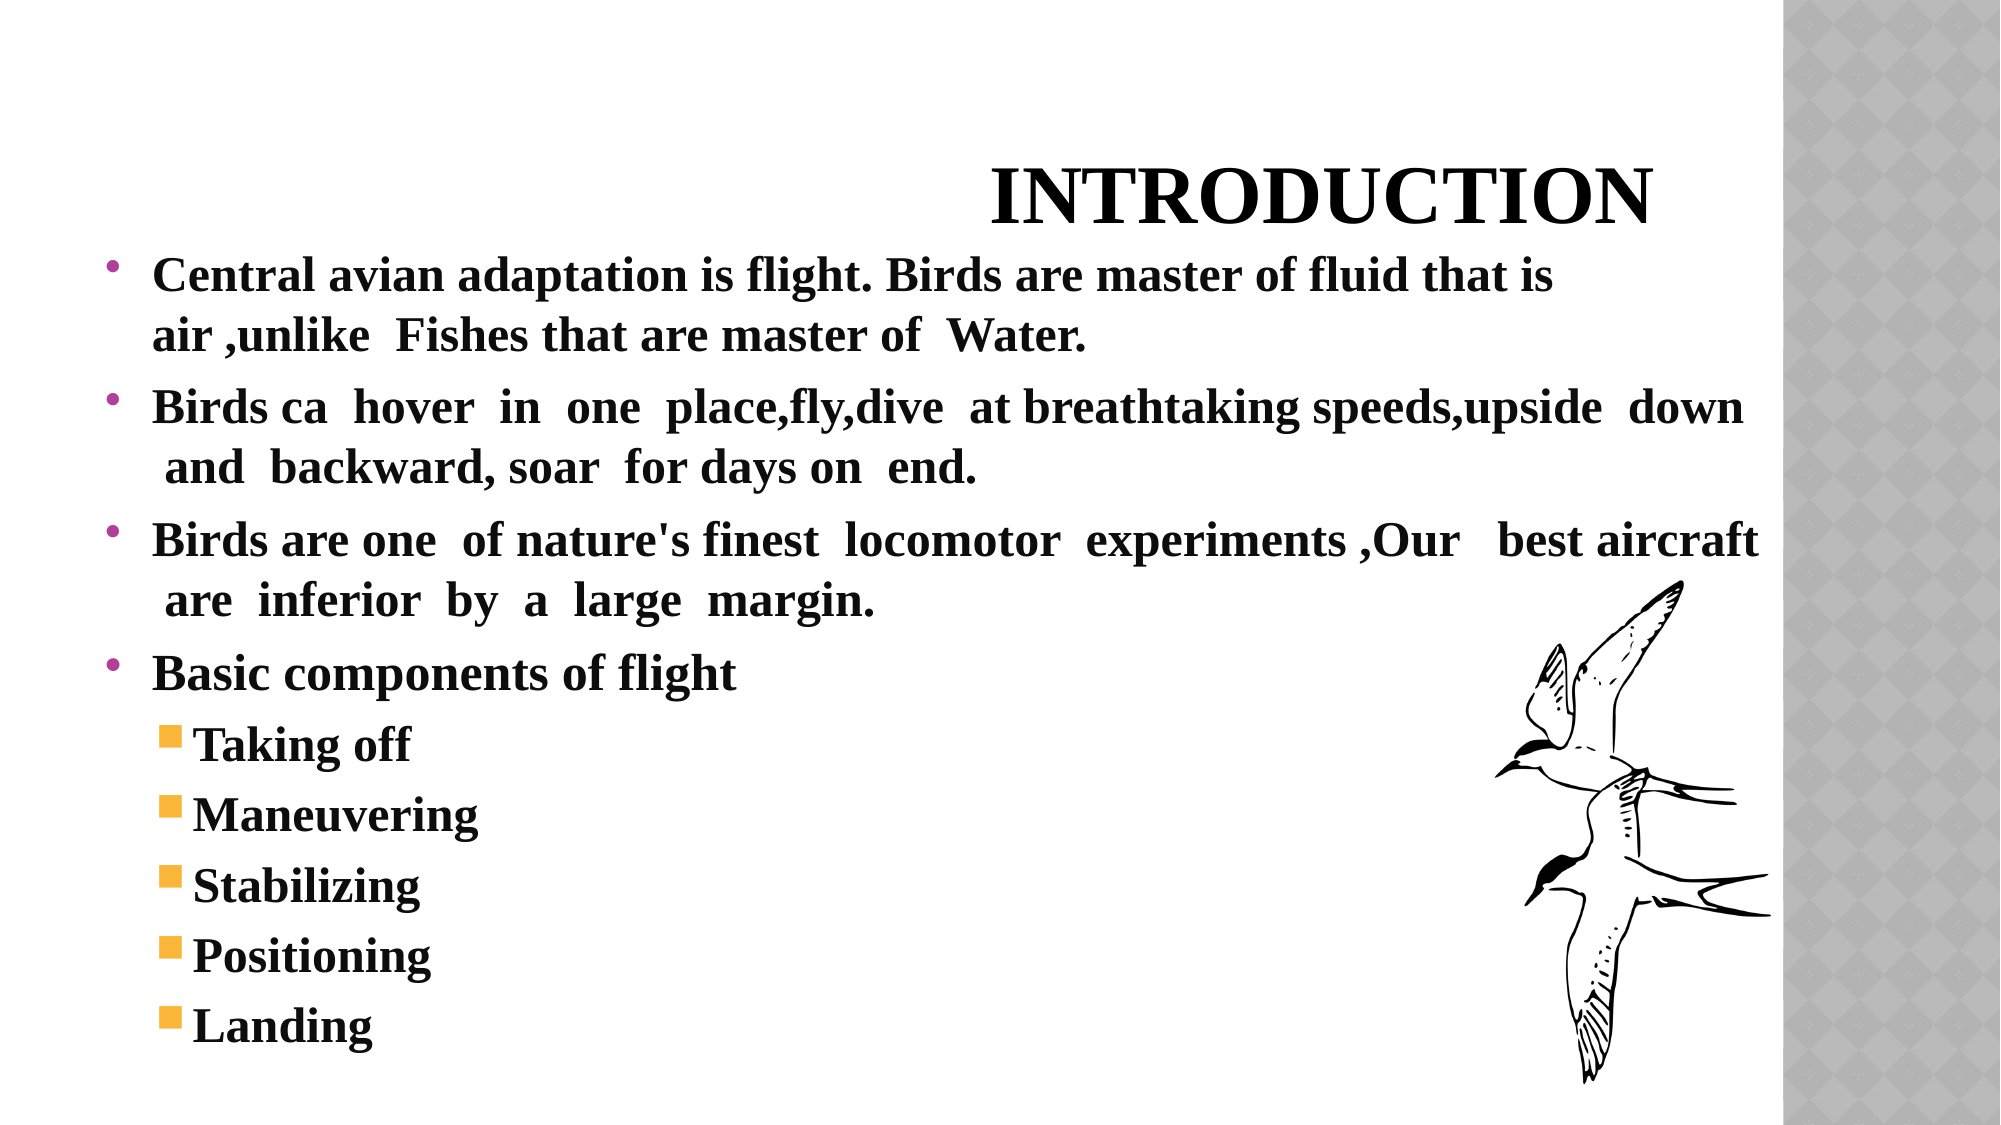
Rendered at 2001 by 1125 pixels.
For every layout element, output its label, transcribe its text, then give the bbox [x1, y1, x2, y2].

title Introduction [99, 52, 1684, 233]
picture [1431, 534, 1809, 1125]
list Central avian adaptation is flight. Birds are master of fluid that is air ,unlike Fishes that are master of Water. Birds ca hover in one place,fly,dive at breathtaking speeds,upside down and backward, soar for days on end. Birds are one of nature's finest locomotor experiments ,Our best aircraft are inferior by a large margin. Basic components of flight Taking off Maneuvering Stabilizing Positioning Landing [92, 233, 1785, 1085]
